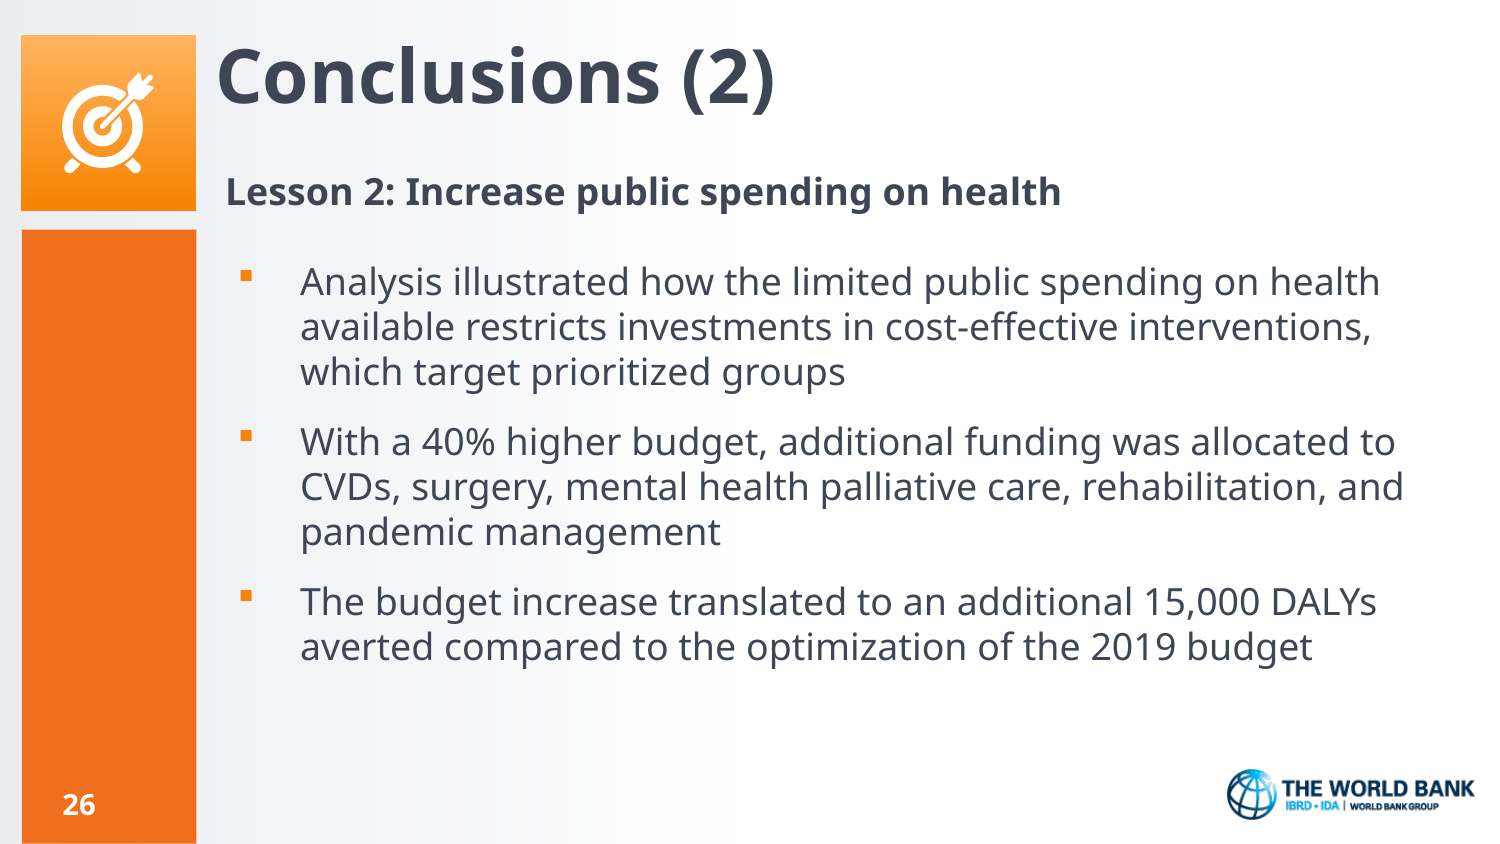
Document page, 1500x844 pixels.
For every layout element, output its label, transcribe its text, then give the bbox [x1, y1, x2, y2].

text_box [61, 72, 154, 174]
title Conclusions (2) [215, 20, 1440, 120]
text_box Lesson 2: Increase public spending on health Analysis illustrated how the limited public spending on health available restricts investments in cost-effective interventions, which target prioritized groups With a 40% higher budget, additional funding was allocated to CVDs, surgery, mental health palliative care, rehabilitation, and pandemic management The budget increase translated to an additional 15,000 DALYs averted compared to the optimization of the 2019 budget [224, 168, 1479, 834]
